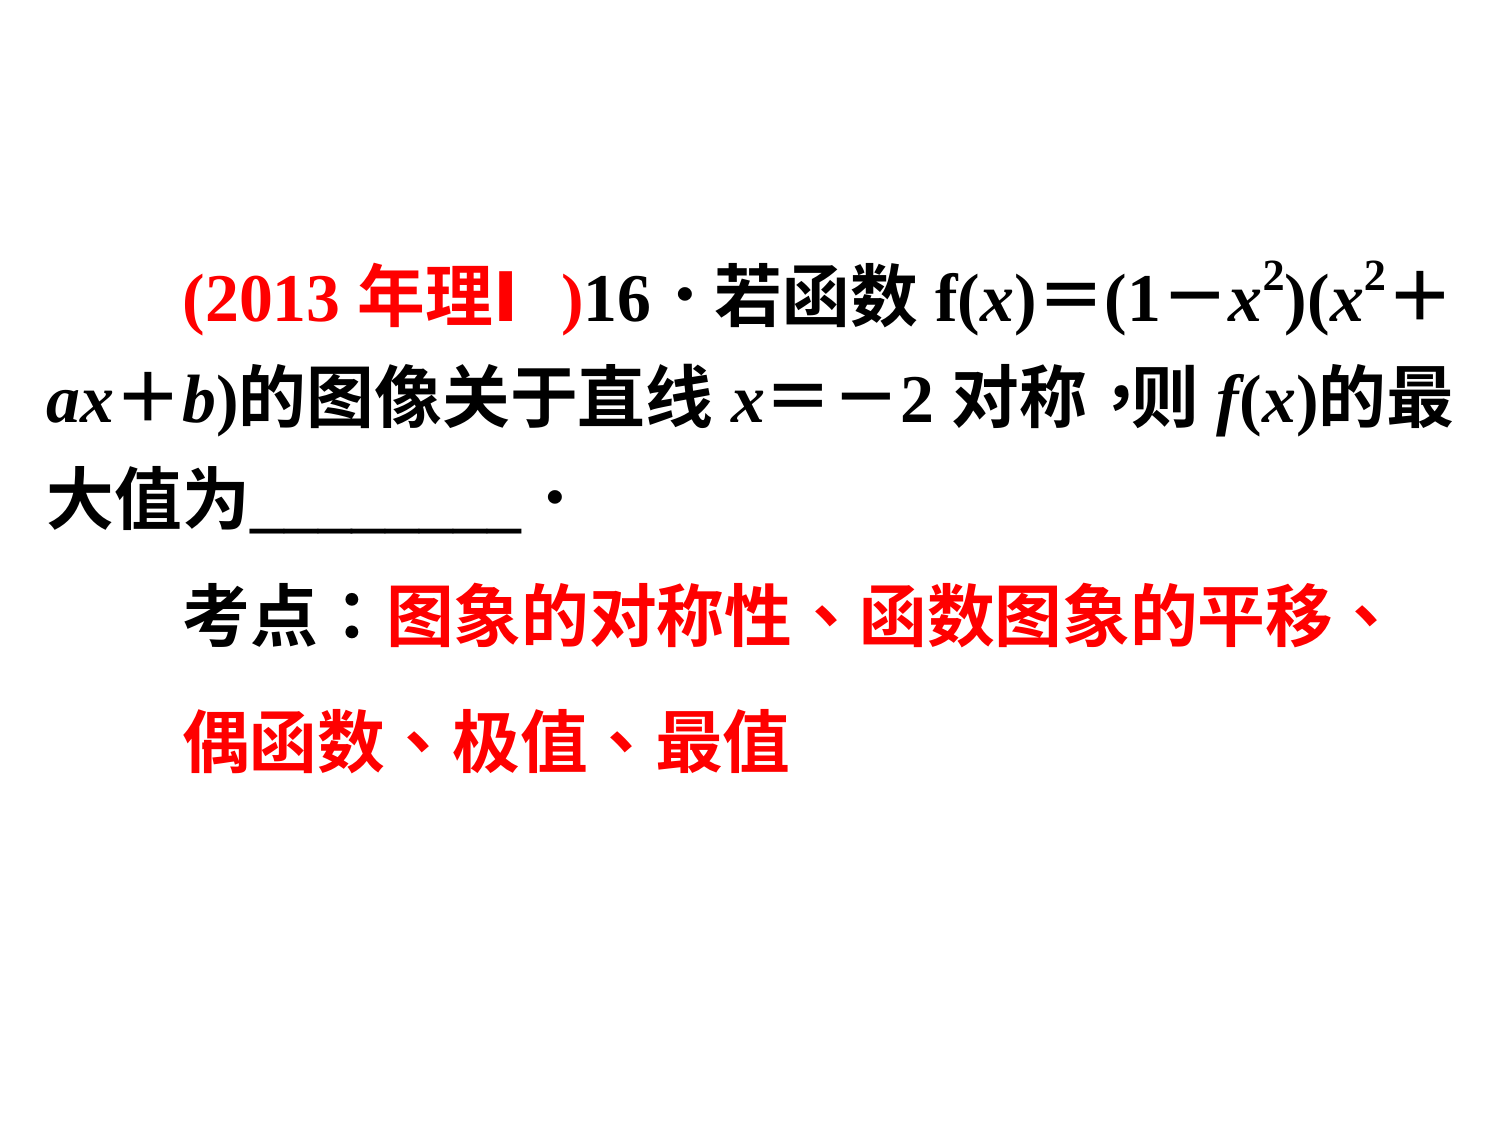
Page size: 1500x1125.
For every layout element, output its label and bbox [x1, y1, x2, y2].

text_box [46, 245, 1459, 877]
